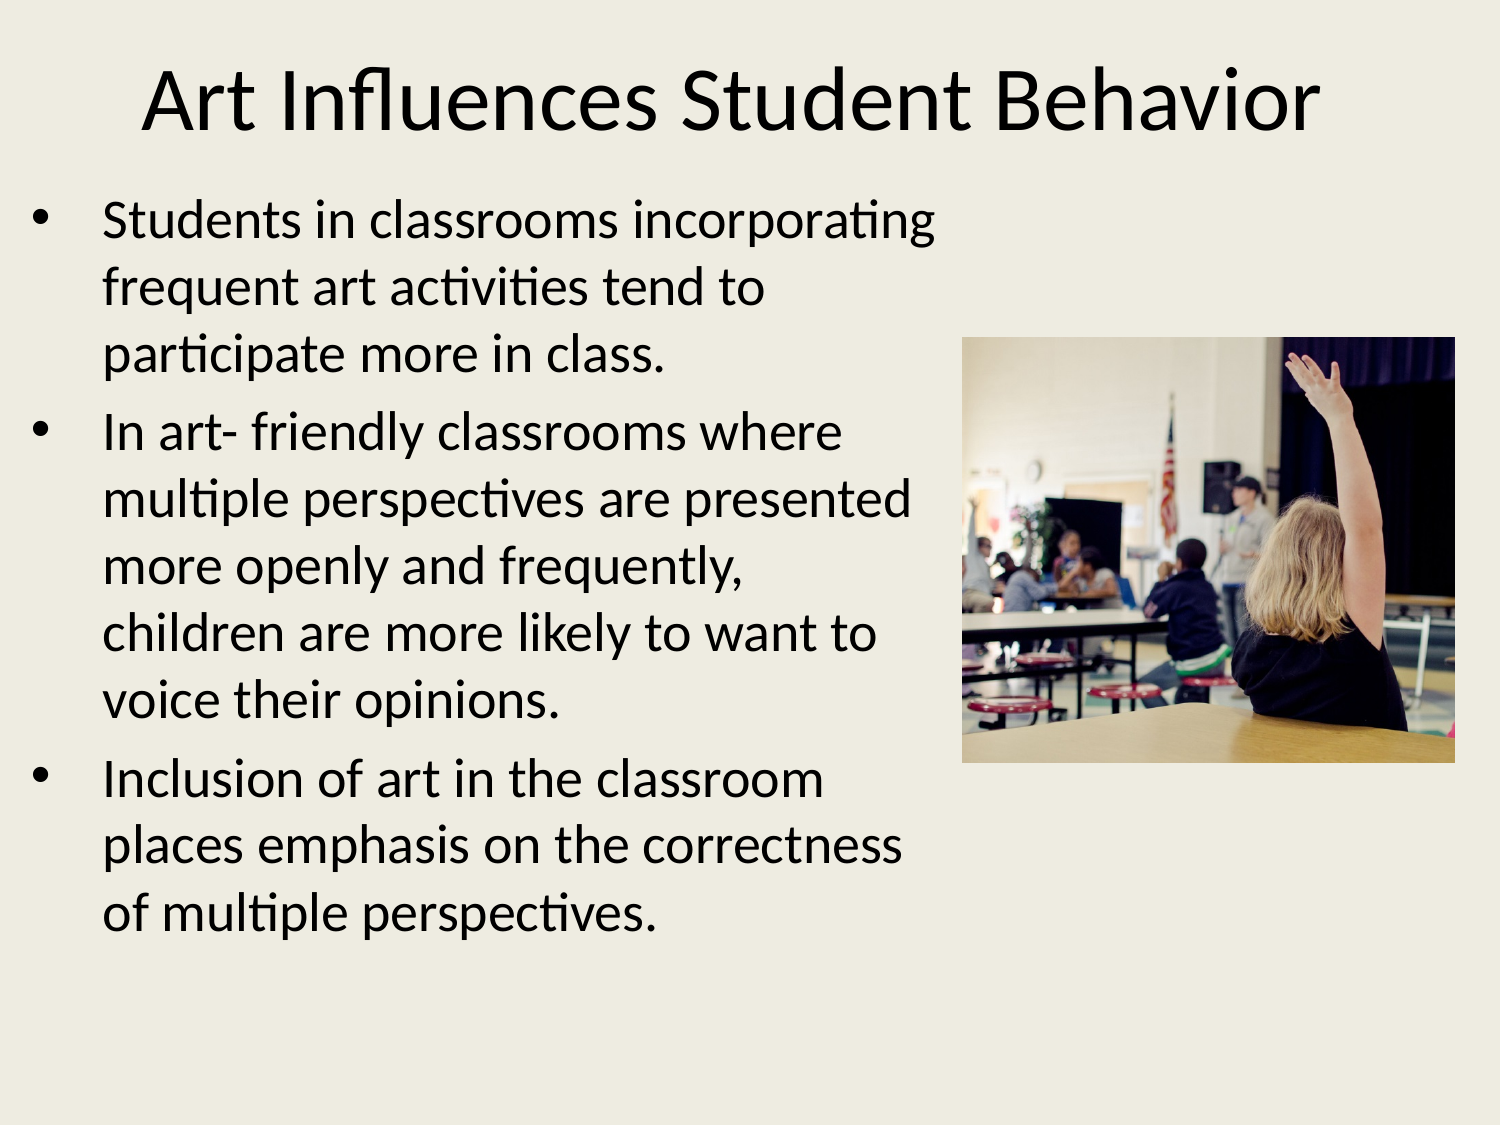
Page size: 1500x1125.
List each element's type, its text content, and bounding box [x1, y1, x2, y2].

subtitle Students in classrooms incorporating frequent art activities tend to participate more in class. In art- friendly classrooms where multiple perspectives are presented more openly and frequently, children are more likely to want to voice their opinions. Inclusion of art in the classroom places emphasis on the correctness of multiple perspectives. [15, 174, 954, 1063]
title Art Influences Student Behavior [24, 24, 1463, 163]
picture [962, 337, 1455, 763]
